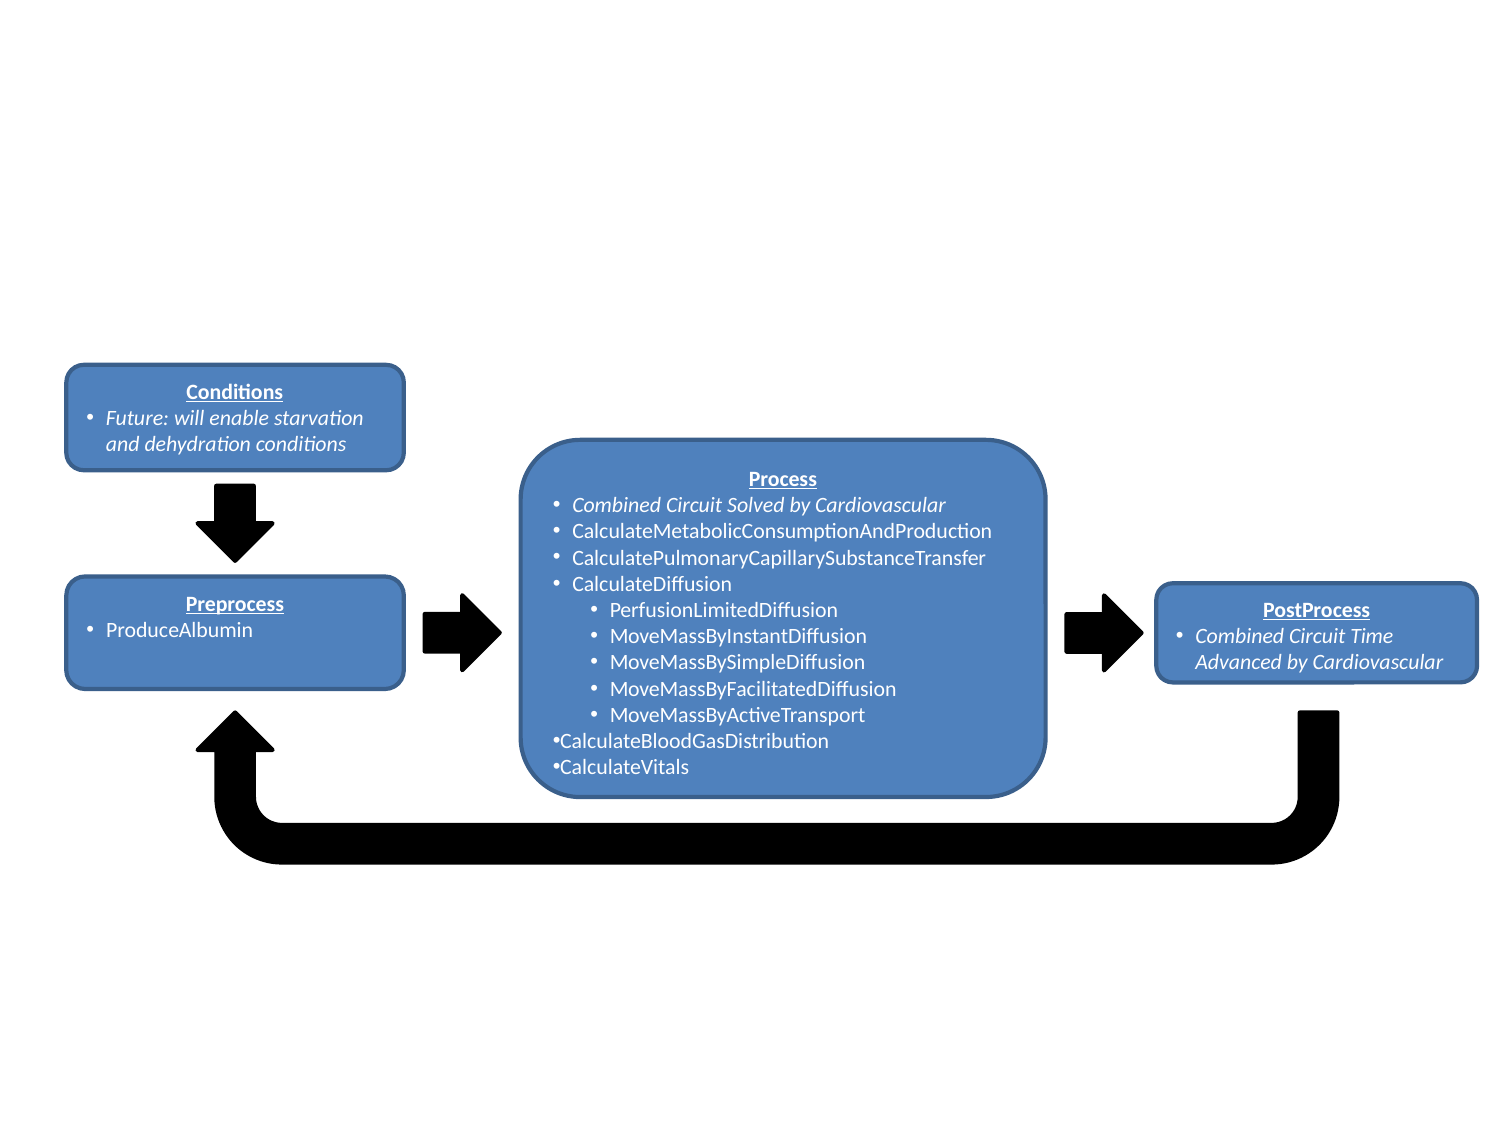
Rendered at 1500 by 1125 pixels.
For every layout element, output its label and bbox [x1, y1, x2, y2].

text_box [66, 364, 1478, 863]
